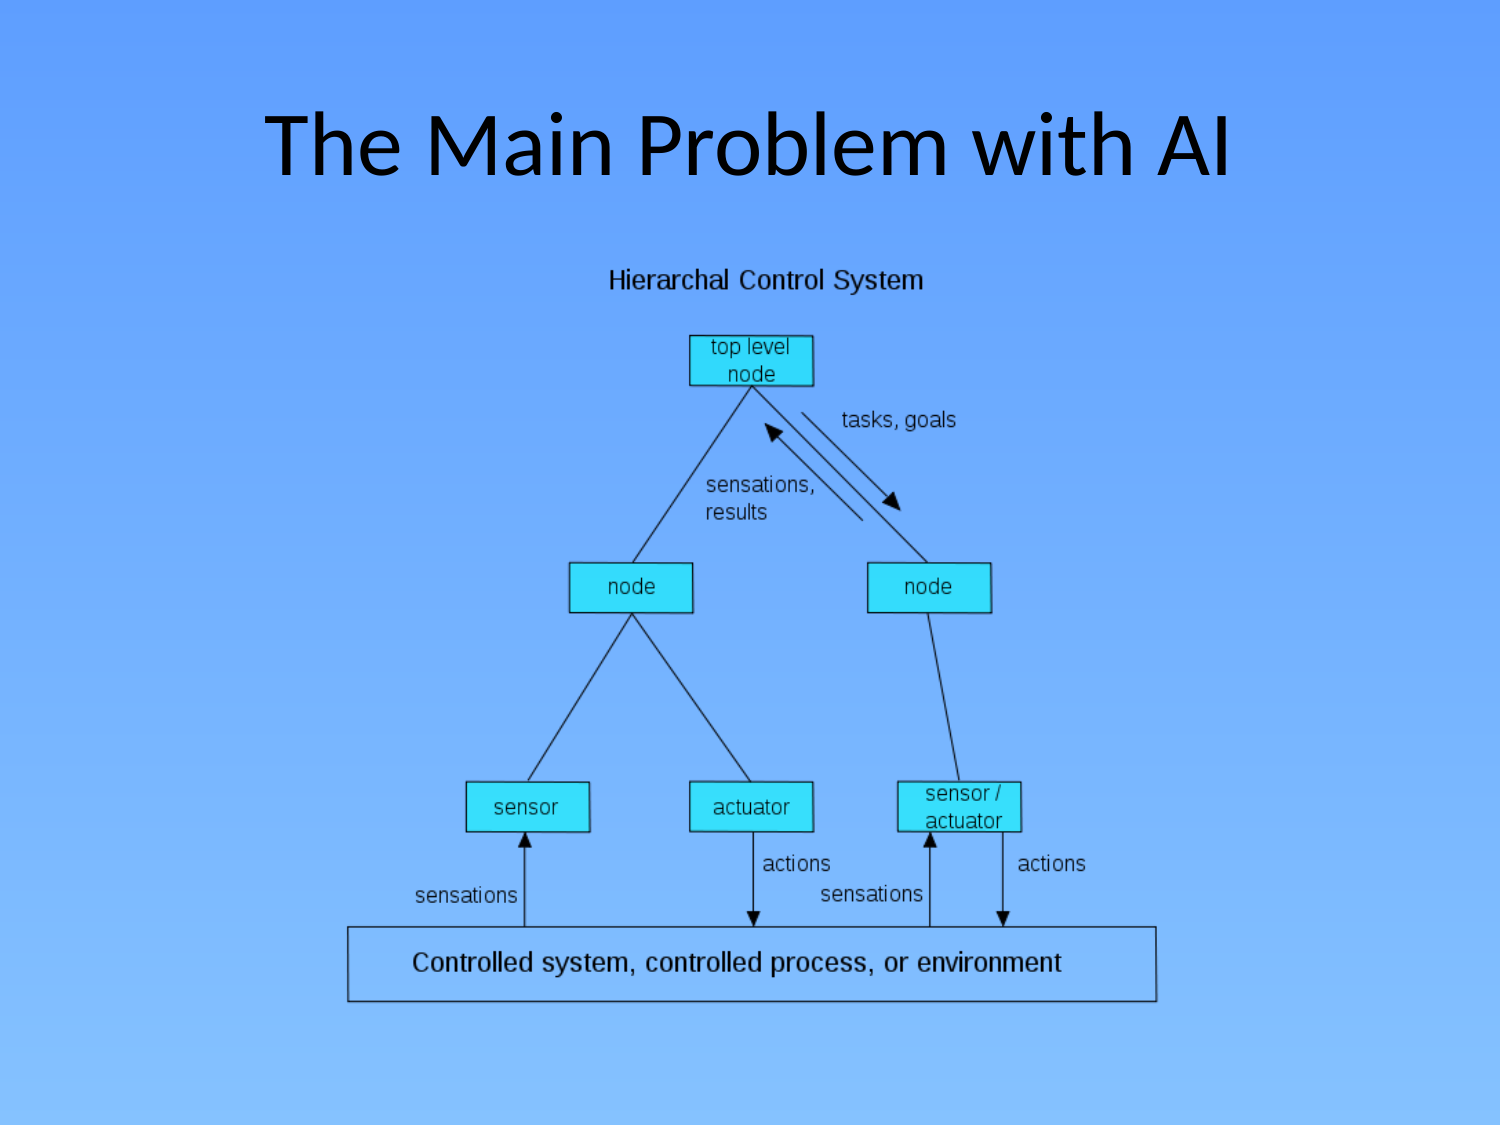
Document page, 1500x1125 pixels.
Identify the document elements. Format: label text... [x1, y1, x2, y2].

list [339, 262, 1161, 1006]
title The Main Problem with AI [75, 45, 1425, 233]
